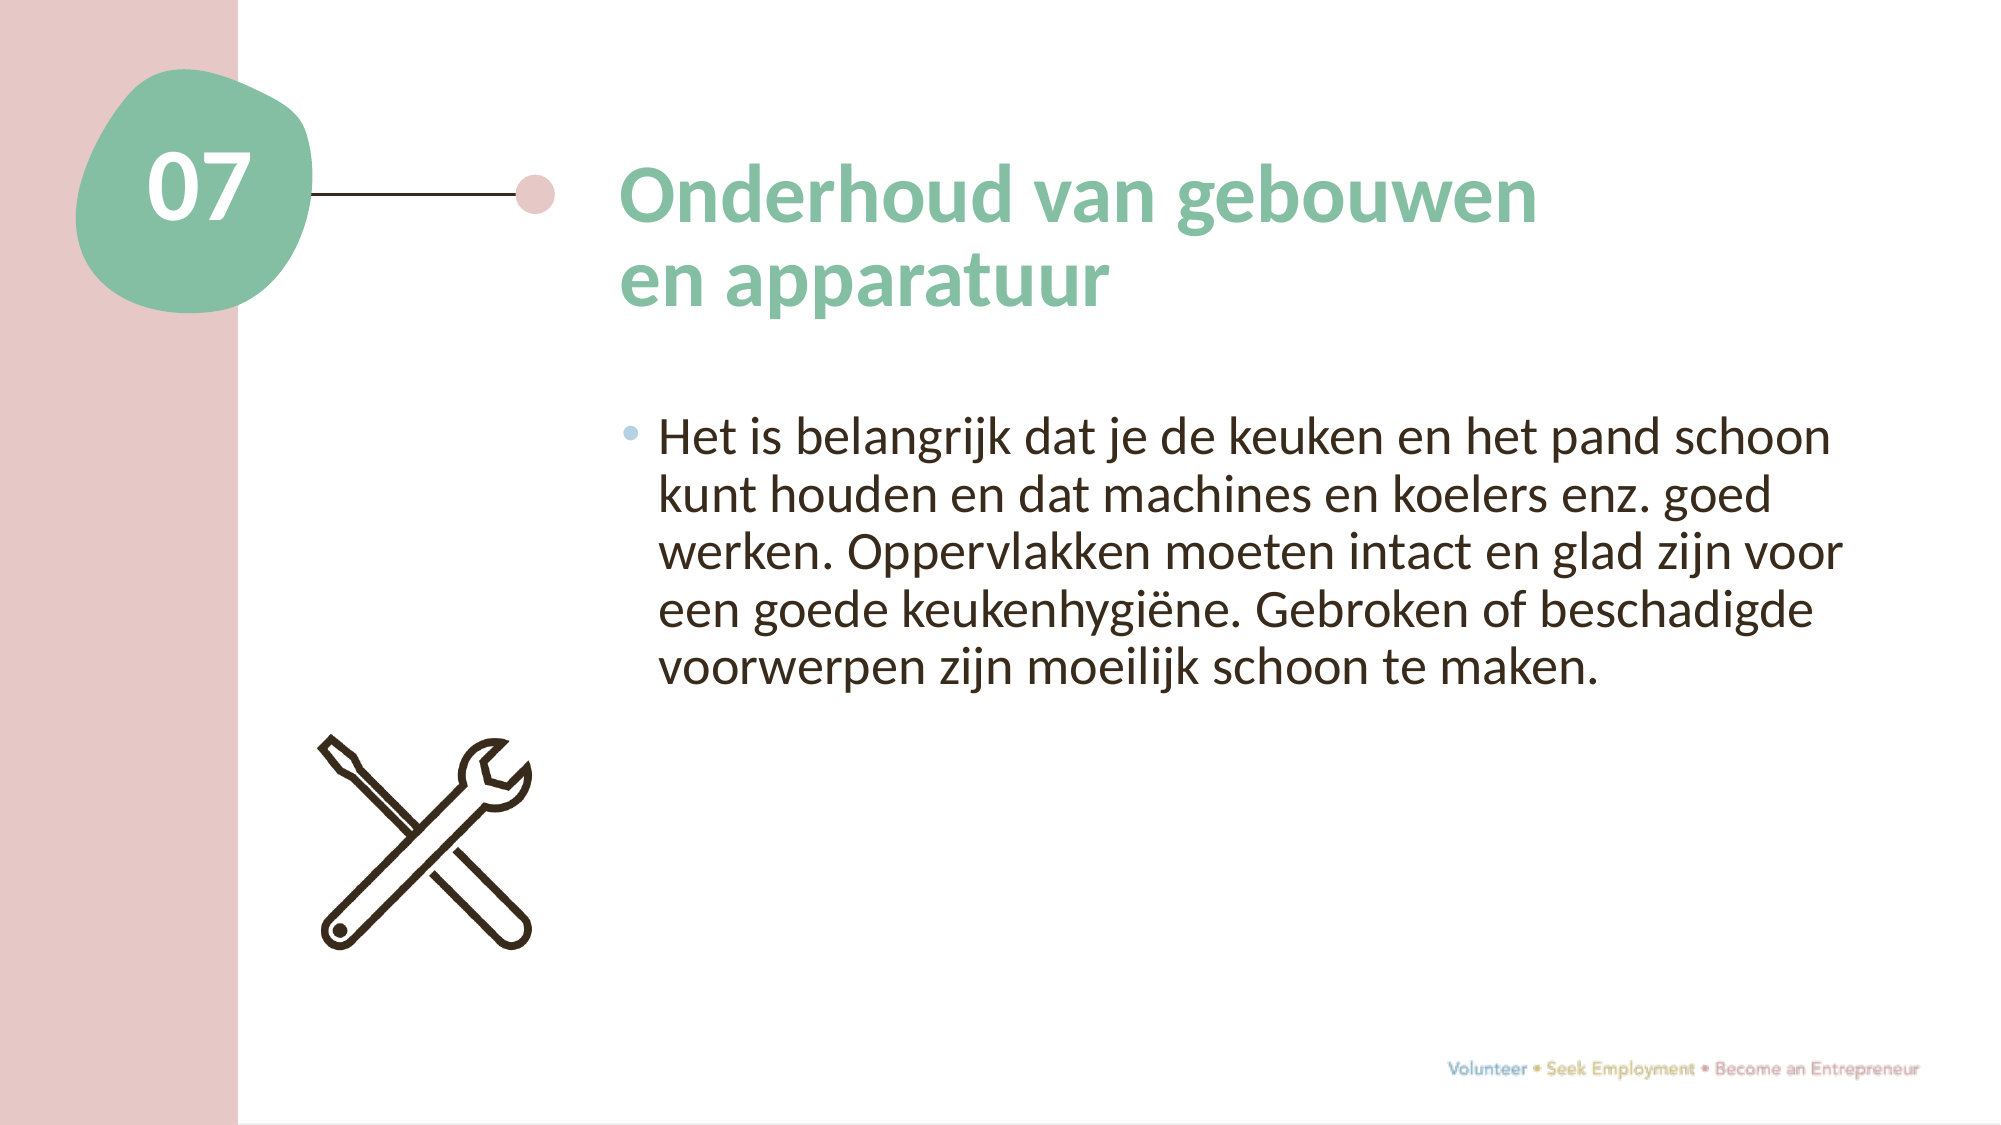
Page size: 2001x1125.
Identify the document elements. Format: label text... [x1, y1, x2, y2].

text_box [107, 69, 302, 123]
picture [1418, 1046, 1971, 1103]
text_box Het is belangrijk dat je de keuken en het pand schoon kunt houden en dat machines en koelers enz. goed werken. Oppervlakken moeten intact en glad zijn voor een goede keukenhygiëne. Gebroken of beschadigde voorwerpen zijn moeilijk schoon te maken. [606, 400, 1908, 868]
picture [300, 718, 551, 969]
text_box [514, 173, 556, 216]
text_box [87, 264, 287, 314]
text_box Onderhoud van gebouwen en apparatuur [604, 147, 1564, 480]
text_box [0, 0, 239, 1125]
text_box 07 [73, 123, 328, 264]
